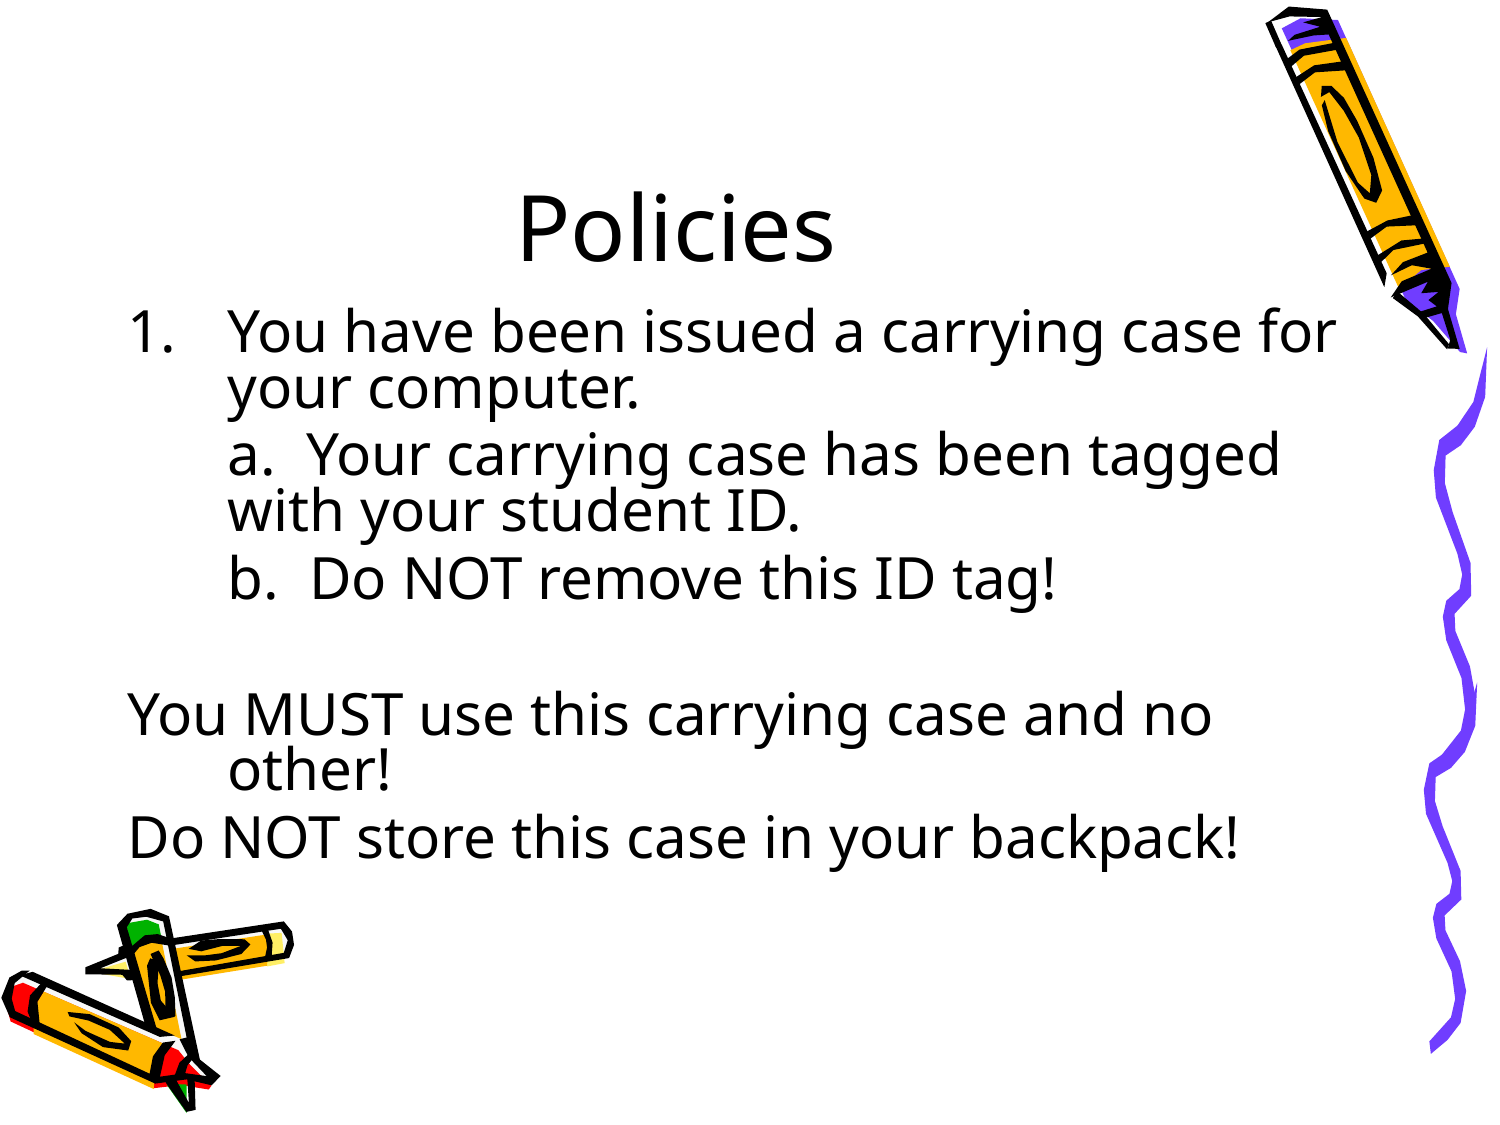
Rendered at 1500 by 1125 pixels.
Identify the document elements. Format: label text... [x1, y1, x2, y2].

list You have been issued a carrying case for your computer. a. Your carrying case has been tagged with your student ID. b. Do NOT remove this ID tag! You MUST use this carrying case and no other! Do NOT store this case in your backpack! [112, 299, 1376, 901]
title Policies [112, 24, 1240, 288]
